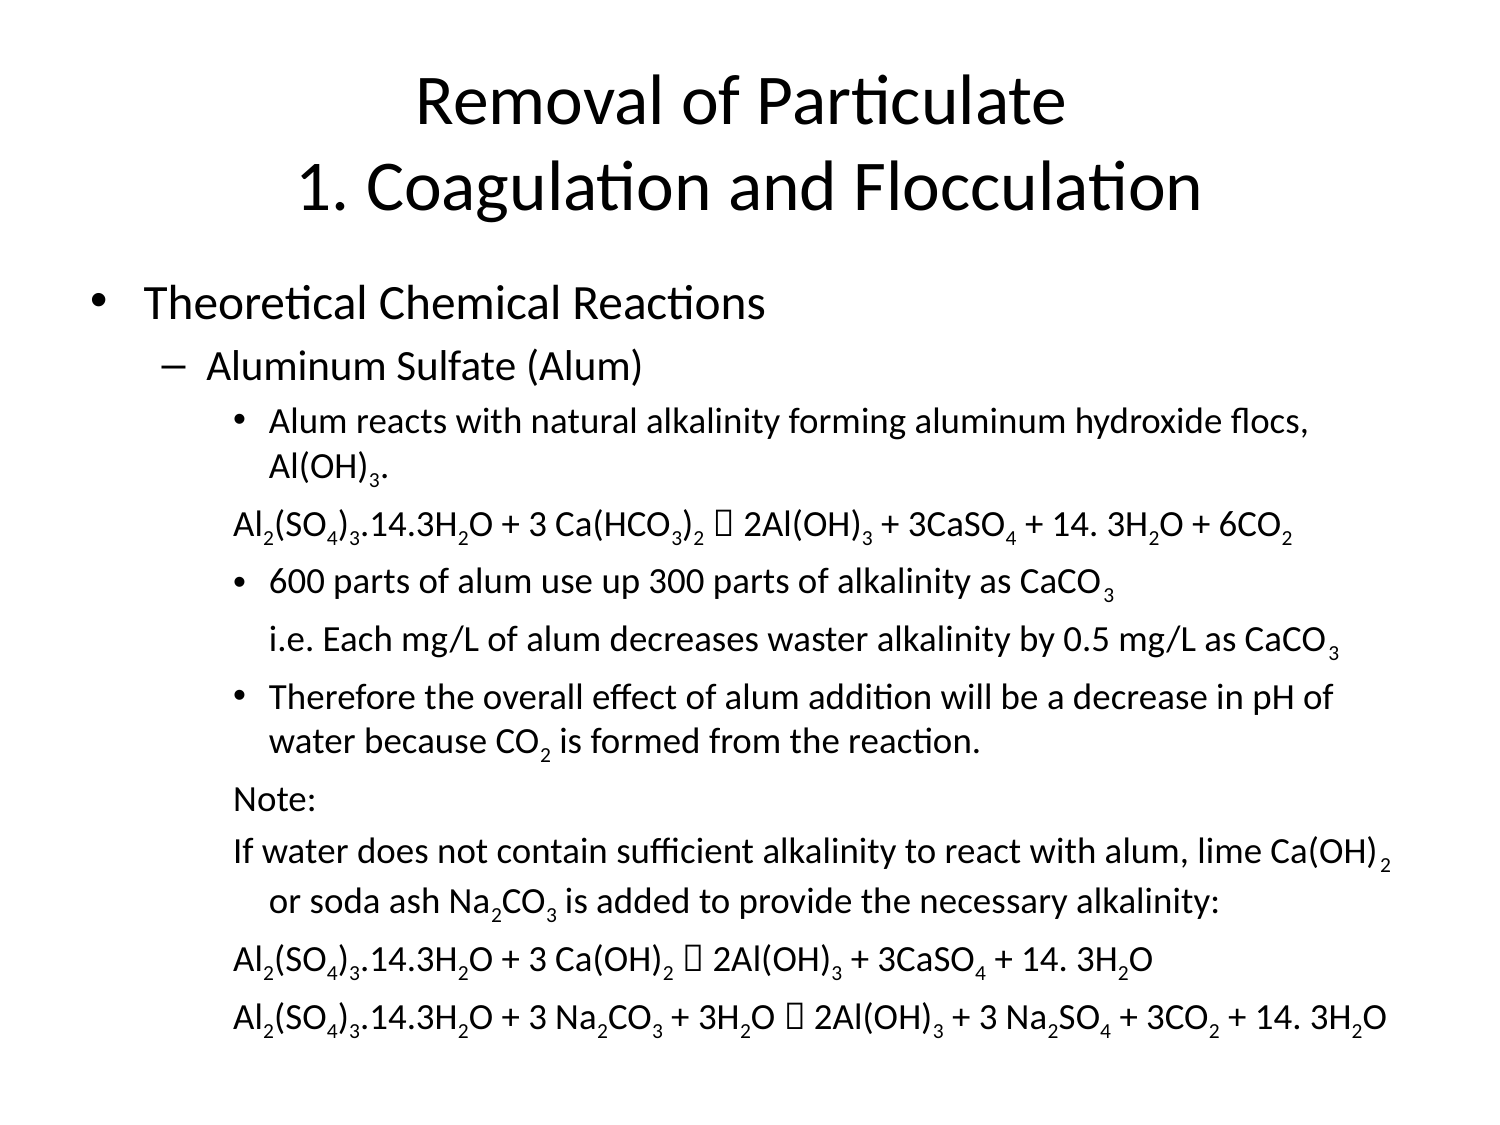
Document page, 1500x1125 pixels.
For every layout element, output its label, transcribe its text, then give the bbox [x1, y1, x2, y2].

list Theoretical Chemical Reactions Aluminum Sulfate (Alum) Alum reacts with natural alkalinity forming aluminum hydroxide flocs, Al(OH)3. Al2(SO4)3.14.3H2O + 3 Ca(HCO3)2  2Al(OH)3 + 3CaSO4 + 14. 3H2O + 6CO2 600 parts of alum use up 300 parts of alkalinity as CaCO3 i.e. Each mg/L of alum decreases waster alkalinity by 0.5 mg/L as CaCO3 Therefore the overall effect of alum addition will be a decrease in pH of water because CO2 is formed from the reaction. Note: If water does not contain sufficient alkalinity to react with alum, lime Ca(OH)2 or soda ash Na2CO3 is added to provide the necessary alkalinity: Al2(SO4)3.14.3H2O + 3 Ca(OH)2  2Al(OH)3 + 3CaSO4 + 14. 3H2O Al2(SO4)3.14.3H2O + 3 Na2CO3 + 3H2O  2Al(OH)3 + 3 Na2SO4 + 3CO2 + 14. 3H2O [75, 262, 1425, 1071]
title Removal of Particulate 1. Coagulation and Flocculation [75, 45, 1425, 233]
